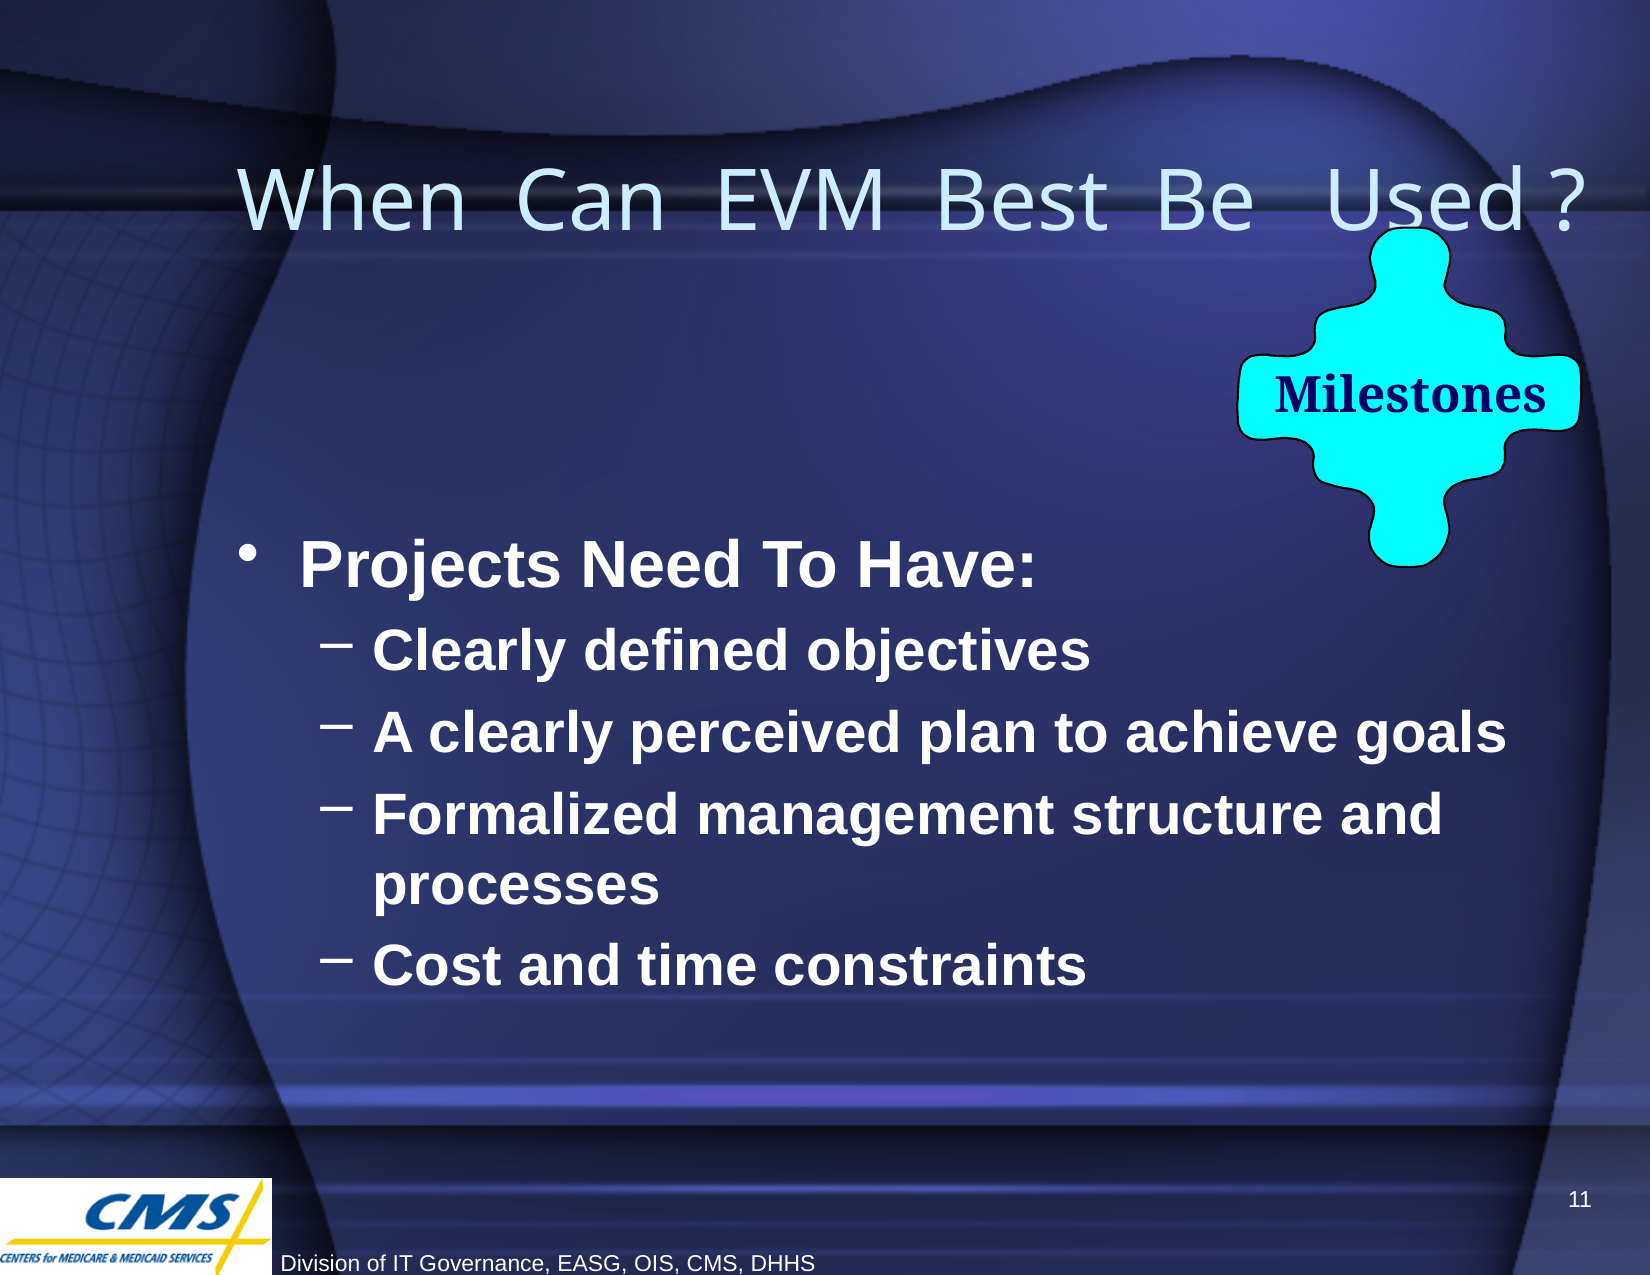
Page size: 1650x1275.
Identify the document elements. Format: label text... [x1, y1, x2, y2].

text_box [1236, 227, 1582, 568]
picture [0, 0, 1650, 1275]
list Projects Need To Have: Clearly defined objectives A clearly perceived plan to achieve goals Formalized management structure and processes Cost and time constraints [220, 325, 1609, 1162]
title When Can EVM Best Be Used ? [220, 111, 1609, 282]
slide_number 11 [1264, 1175, 1610, 1247]
